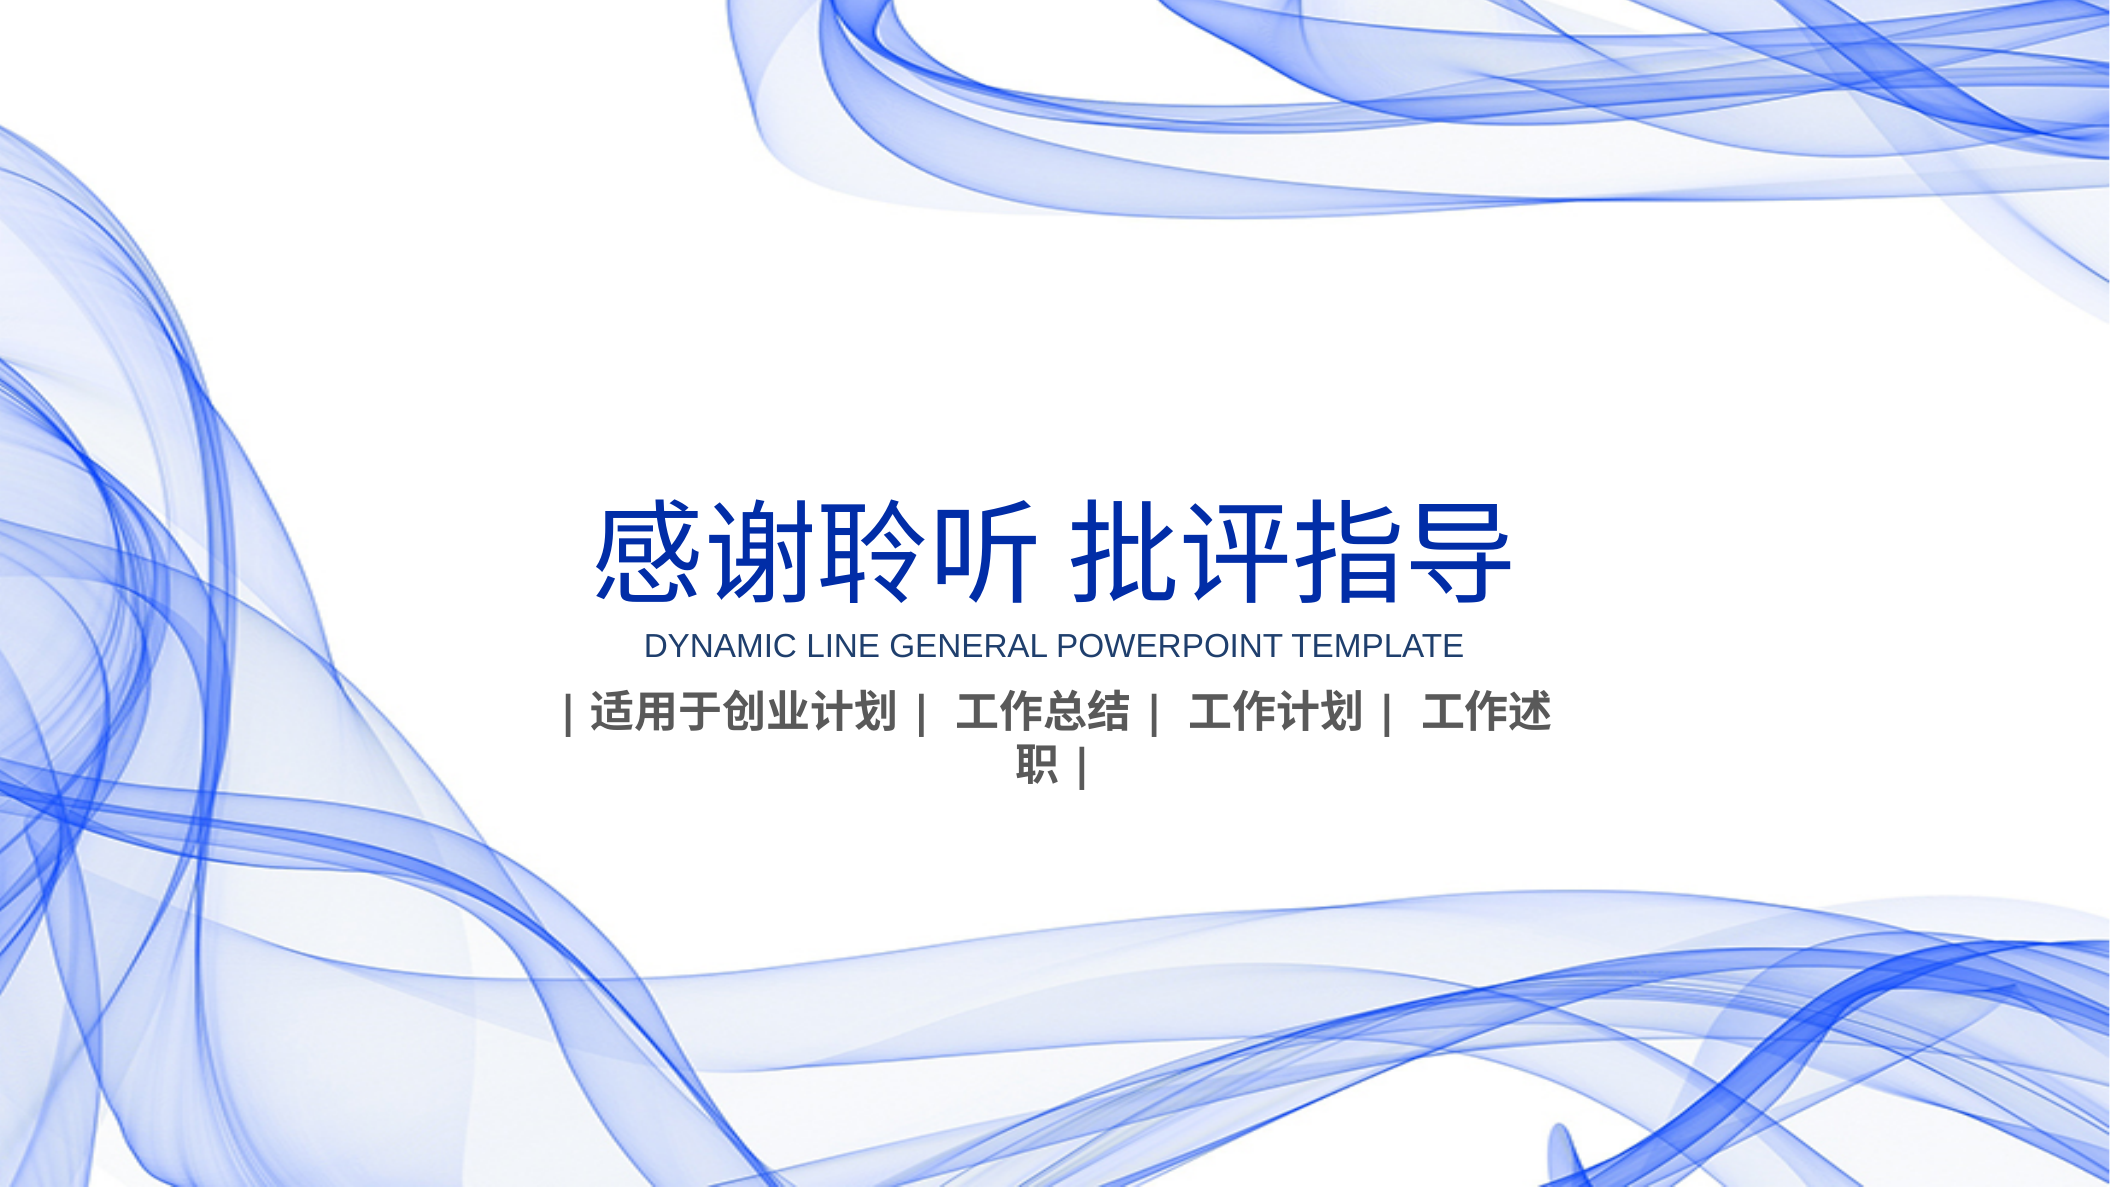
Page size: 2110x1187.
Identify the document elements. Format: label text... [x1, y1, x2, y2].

text_box 感谢聆听 批评指导 [269, 475, 1840, 625]
text_box |适用于创业计划| 工作总结| 工作计划| 工作述职| [538, 676, 1571, 797]
text_box [0, 0, 2110, 1187]
text_box Dynamic line general powerpoint template [383, 616, 1726, 672]
